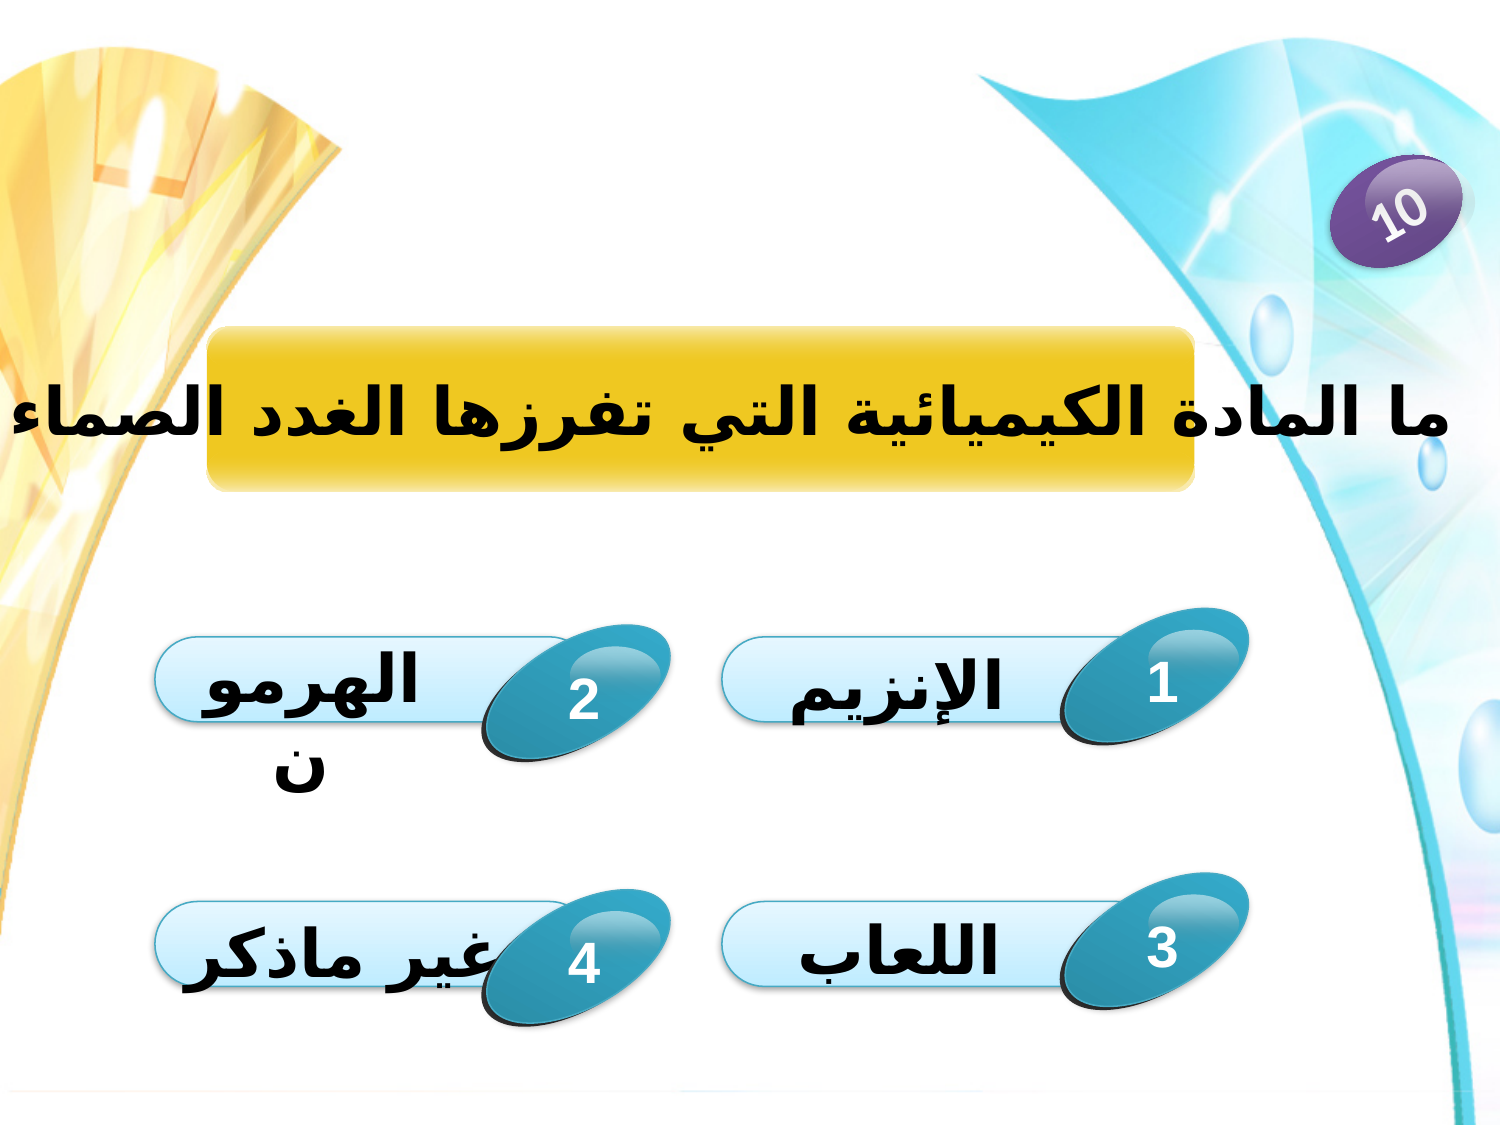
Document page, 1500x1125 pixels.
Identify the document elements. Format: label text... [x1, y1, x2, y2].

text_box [154, 628, 680, 747]
text_box 10 [1330, 178, 1418, 268]
picture [0, 0, 1500, 1125]
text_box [691, 888, 1259, 997]
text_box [206, 325, 1195, 492]
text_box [721, 623, 1259, 732]
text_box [135, 901, 680, 1036]
